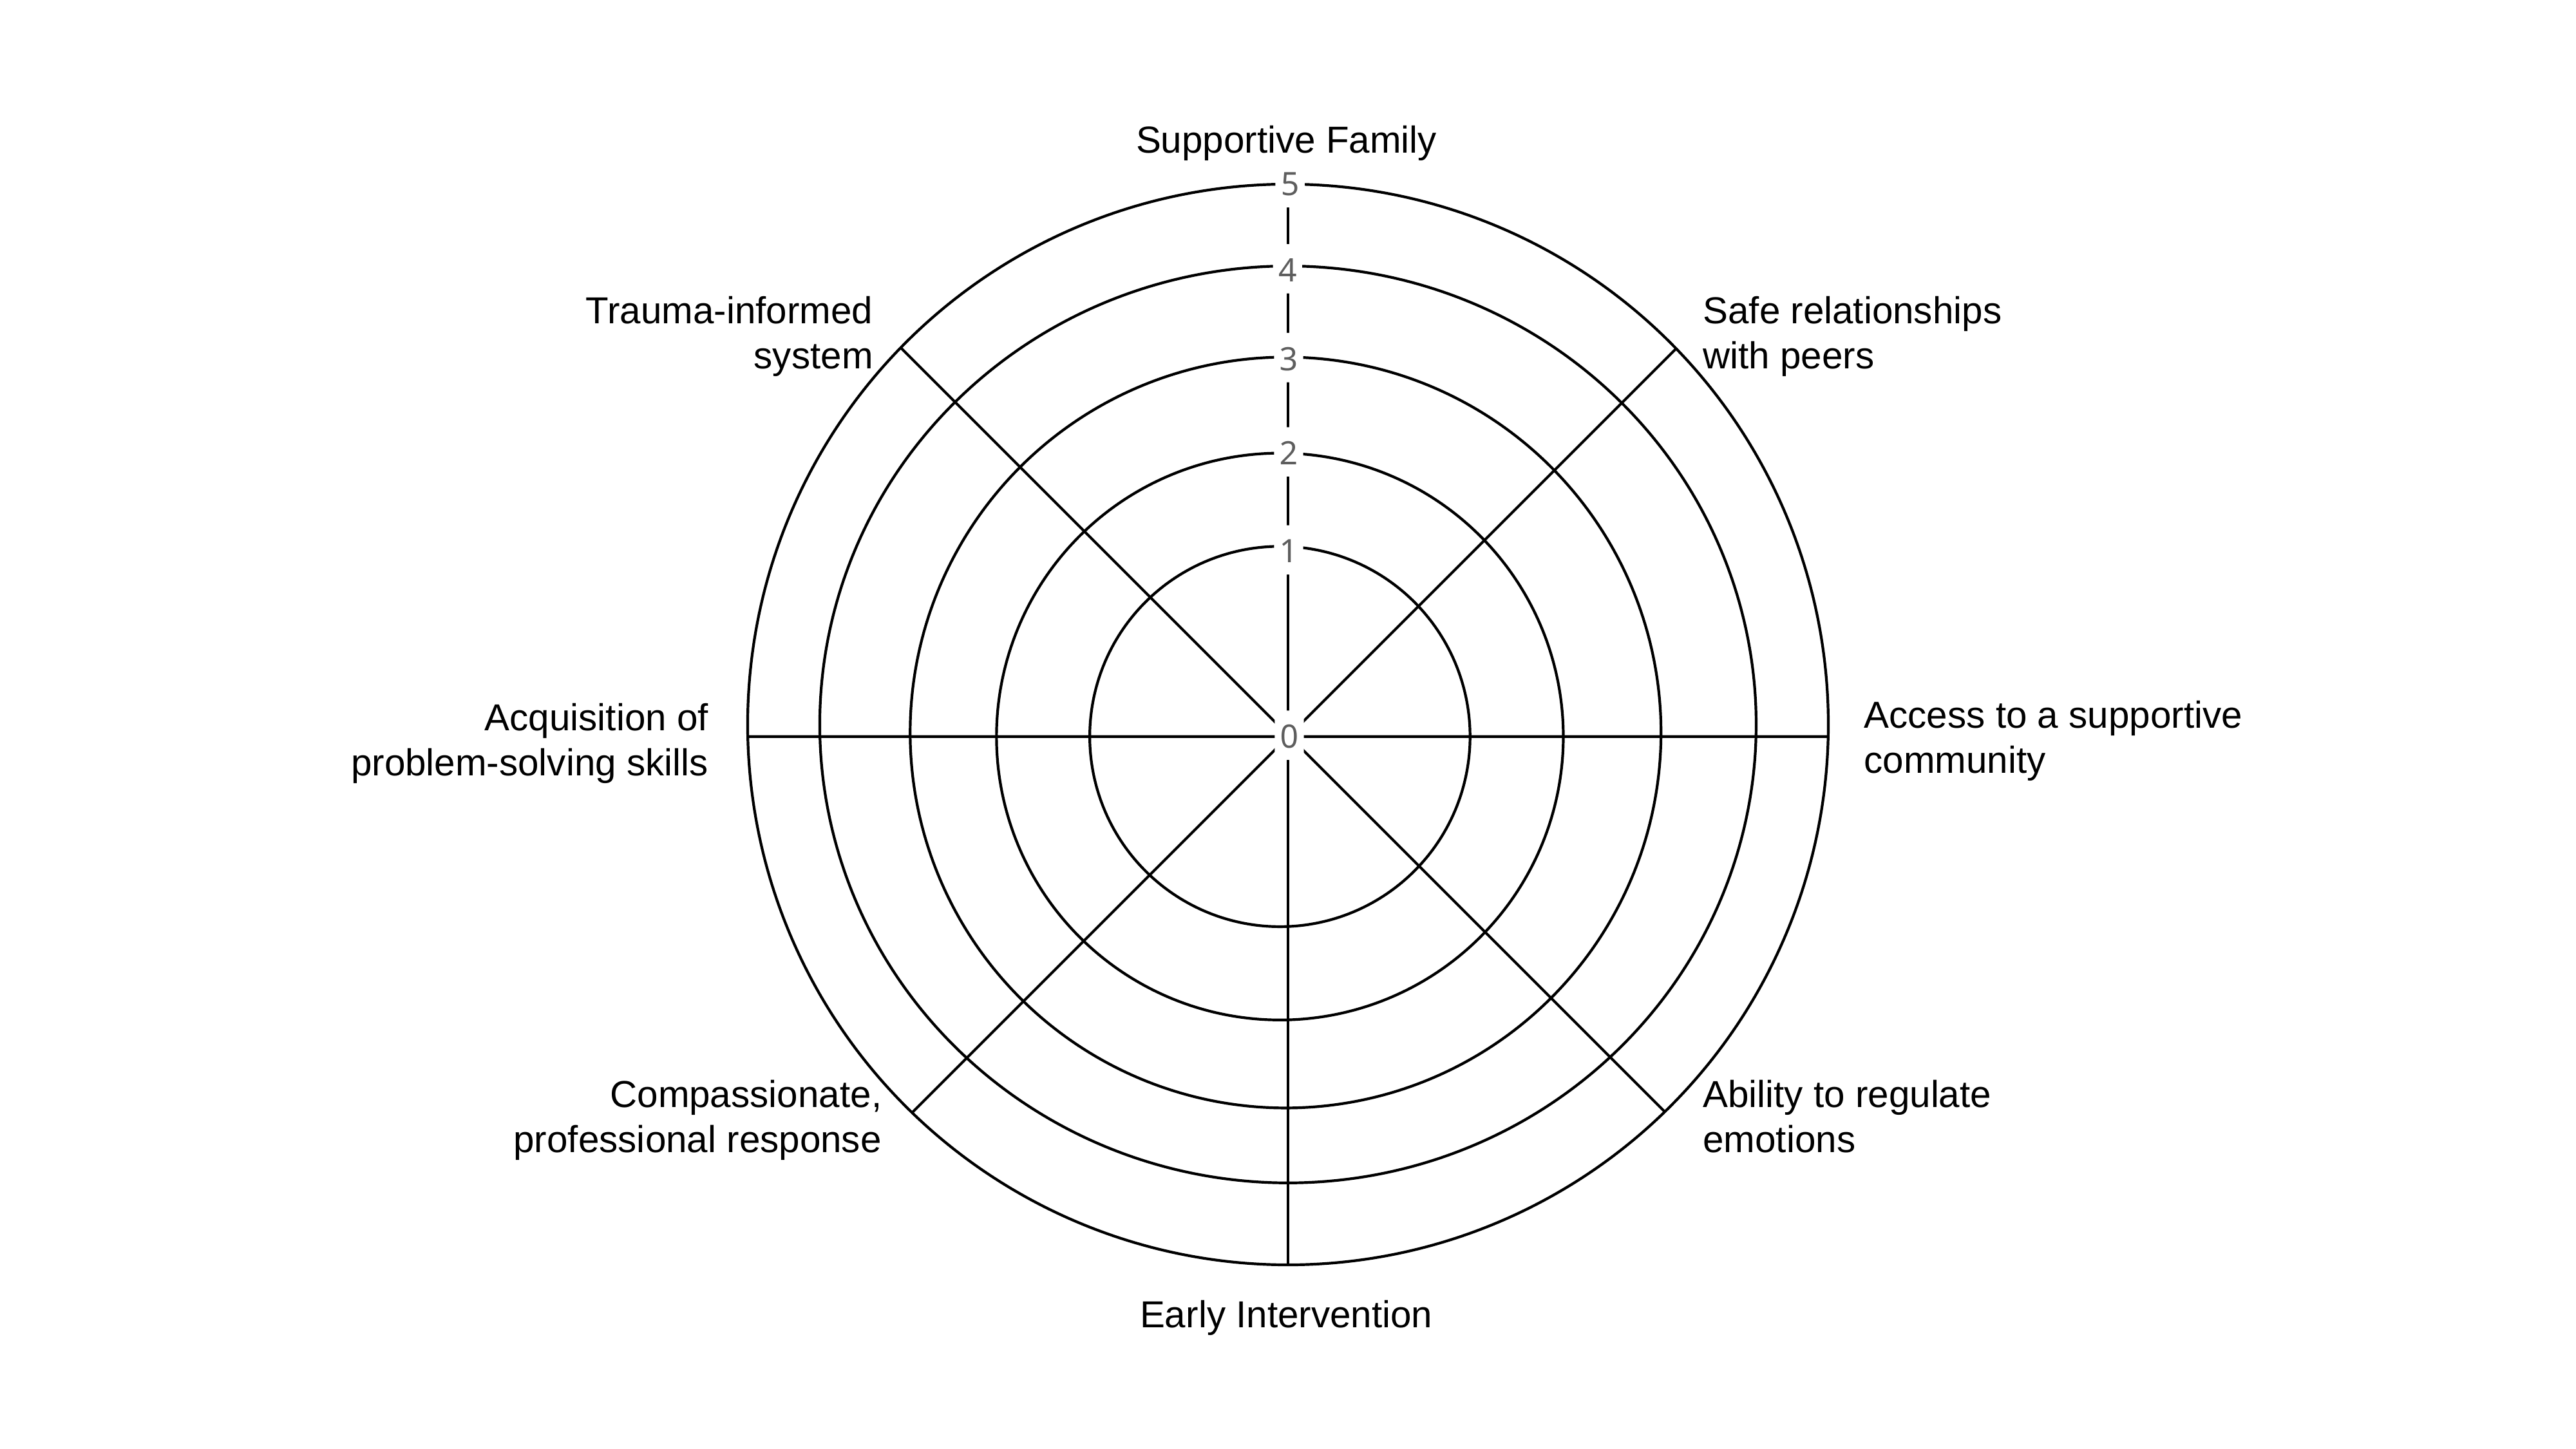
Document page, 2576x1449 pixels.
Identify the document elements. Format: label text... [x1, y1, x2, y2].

text_box [910, 737, 1287, 1108]
text_box [1288, 184, 1829, 736]
text_box Early Intervention [1135, 1284, 1439, 1341]
text_box [819, 266, 1287, 736]
text_box Compassionate, professional response [470, 1064, 887, 1166]
text_box [747, 184, 1287, 736]
text_box [1288, 547, 1470, 736]
text_box [996, 453, 1287, 736]
text_box 3 [1274, 332, 1303, 383]
text_box 5 [1275, 158, 1305, 208]
text_box [1090, 737, 1287, 927]
text_box [1288, 737, 1470, 927]
text_box [820, 737, 1287, 1183]
text_box 0 [1274, 710, 1304, 760]
text_box Supportive Family [1130, 109, 1443, 166]
text_box [996, 737, 1287, 1020]
text_box [910, 357, 1287, 736]
text_box Ability to regulate emotions [1698, 1064, 2030, 1166]
text_box 4 [1273, 244, 1302, 294]
text_box [1288, 737, 1662, 1108]
text_box Trauma-informed system [461, 280, 878, 382]
text_box 1 [1274, 525, 1303, 575]
text_box Safe relationships with peers [1698, 280, 2030, 382]
text_box [1288, 357, 1662, 736]
text_box [1288, 737, 1564, 1020]
text_box [748, 737, 1828, 1265]
text_box 2 [1274, 427, 1303, 477]
text_box [1288, 454, 1564, 736]
text_box [1288, 266, 1756, 736]
text_box [1288, 737, 1756, 1183]
text_box Access to a supportive community [1859, 685, 2265, 786]
text_box Acquisition of problem-solving skills [331, 687, 714, 789]
text_box [1090, 546, 1287, 736]
